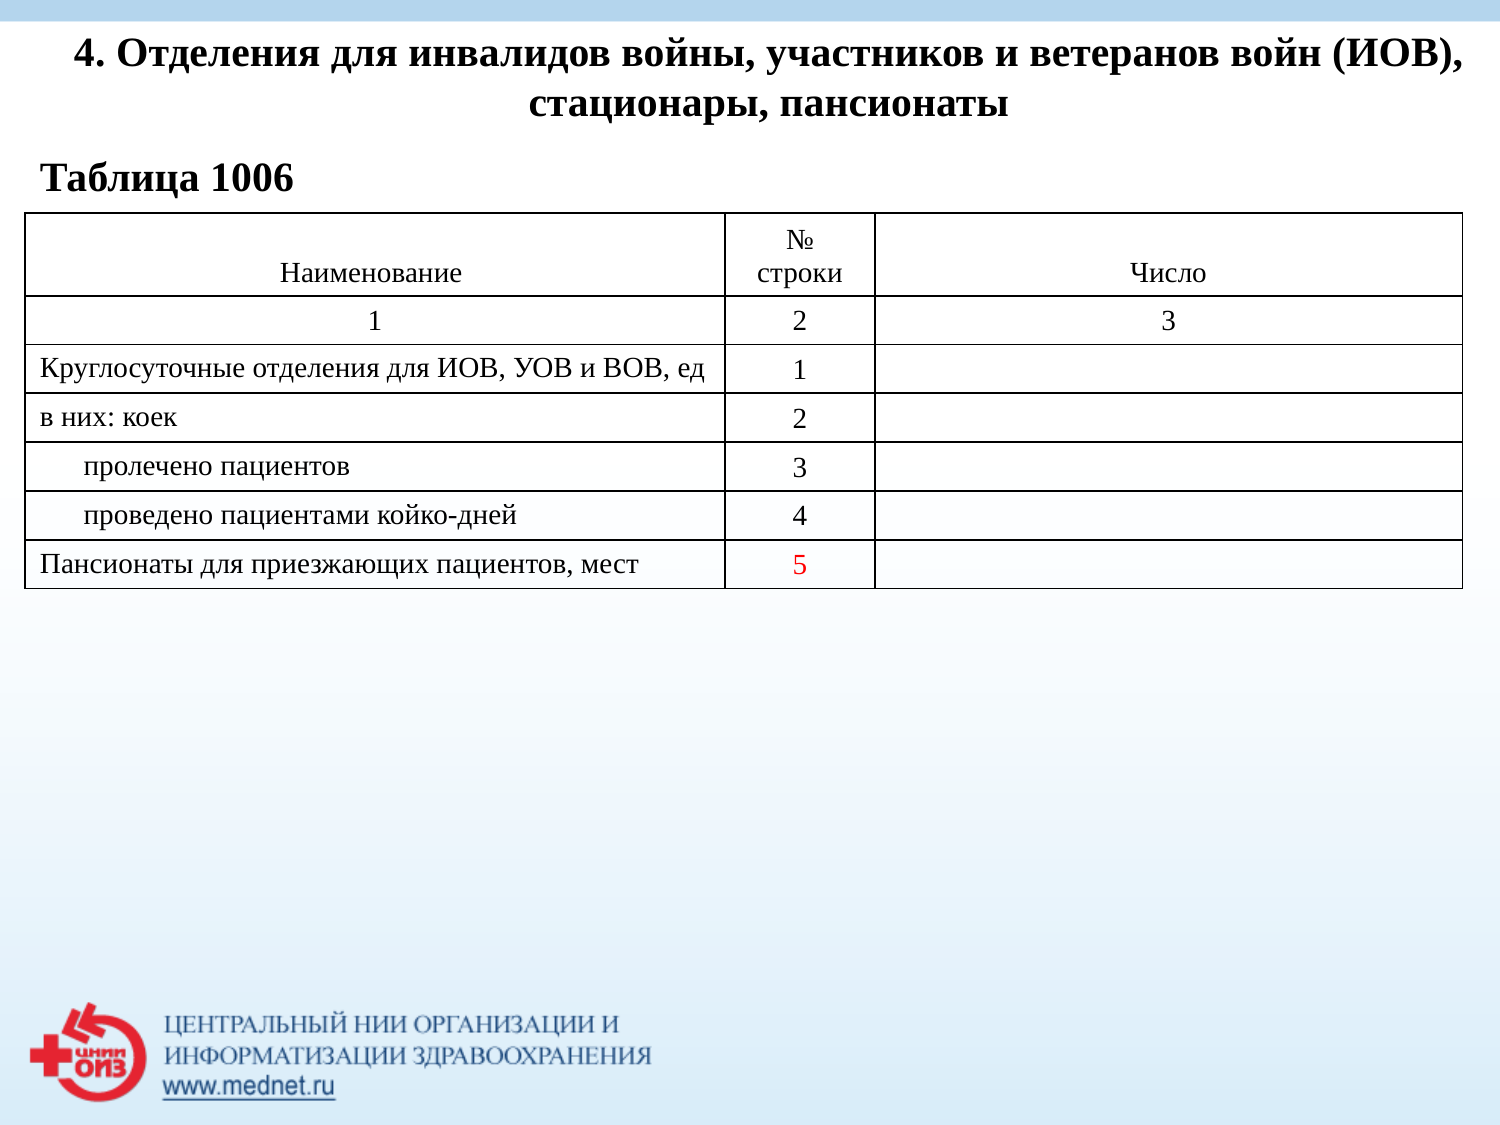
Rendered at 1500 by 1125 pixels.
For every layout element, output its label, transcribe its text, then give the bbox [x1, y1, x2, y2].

table_header Наименование [26, 214, 724, 295]
table_header Число [876, 214, 1462, 295]
table_cell в них: коек [26, 394, 724, 441]
table_cell 1 [26, 297, 724, 344]
table_cell [876, 492, 1462, 539]
picture [0, 0, 1500, 1125]
table_cell [876, 345, 1462, 392]
table_header № строки [726, 214, 874, 295]
table_cell [876, 541, 1462, 588]
table_cell 4 [726, 492, 874, 539]
table_cell Пансионаты для приезжающих пациентов, мест [26, 541, 724, 588]
table_cell [876, 394, 1462, 441]
table_cell проведено пациентами койко-дней [26, 492, 724, 539]
table_cell [876, 443, 1462, 490]
table_cell 2 [726, 297, 874, 344]
table_cell Круглосуточные отделения для ИОВ, УОВ и ВОВ, ед [26, 345, 724, 392]
table_cell 5 [726, 541, 874, 588]
table_cell 1 [726, 345, 874, 392]
text_box Таблица 1006 [24, 149, 363, 200]
table_cell 3 [726, 443, 874, 490]
table_cell 2 [726, 394, 874, 441]
table_cell пролечено пациентов [26, 443, 724, 490]
table_cell 3 [876, 297, 1462, 344]
text_box 4. Отделения для инвалидов войны, участников и ветеранов войн (ИОВ), стационары, пансионаты [37, 12, 1500, 138]
